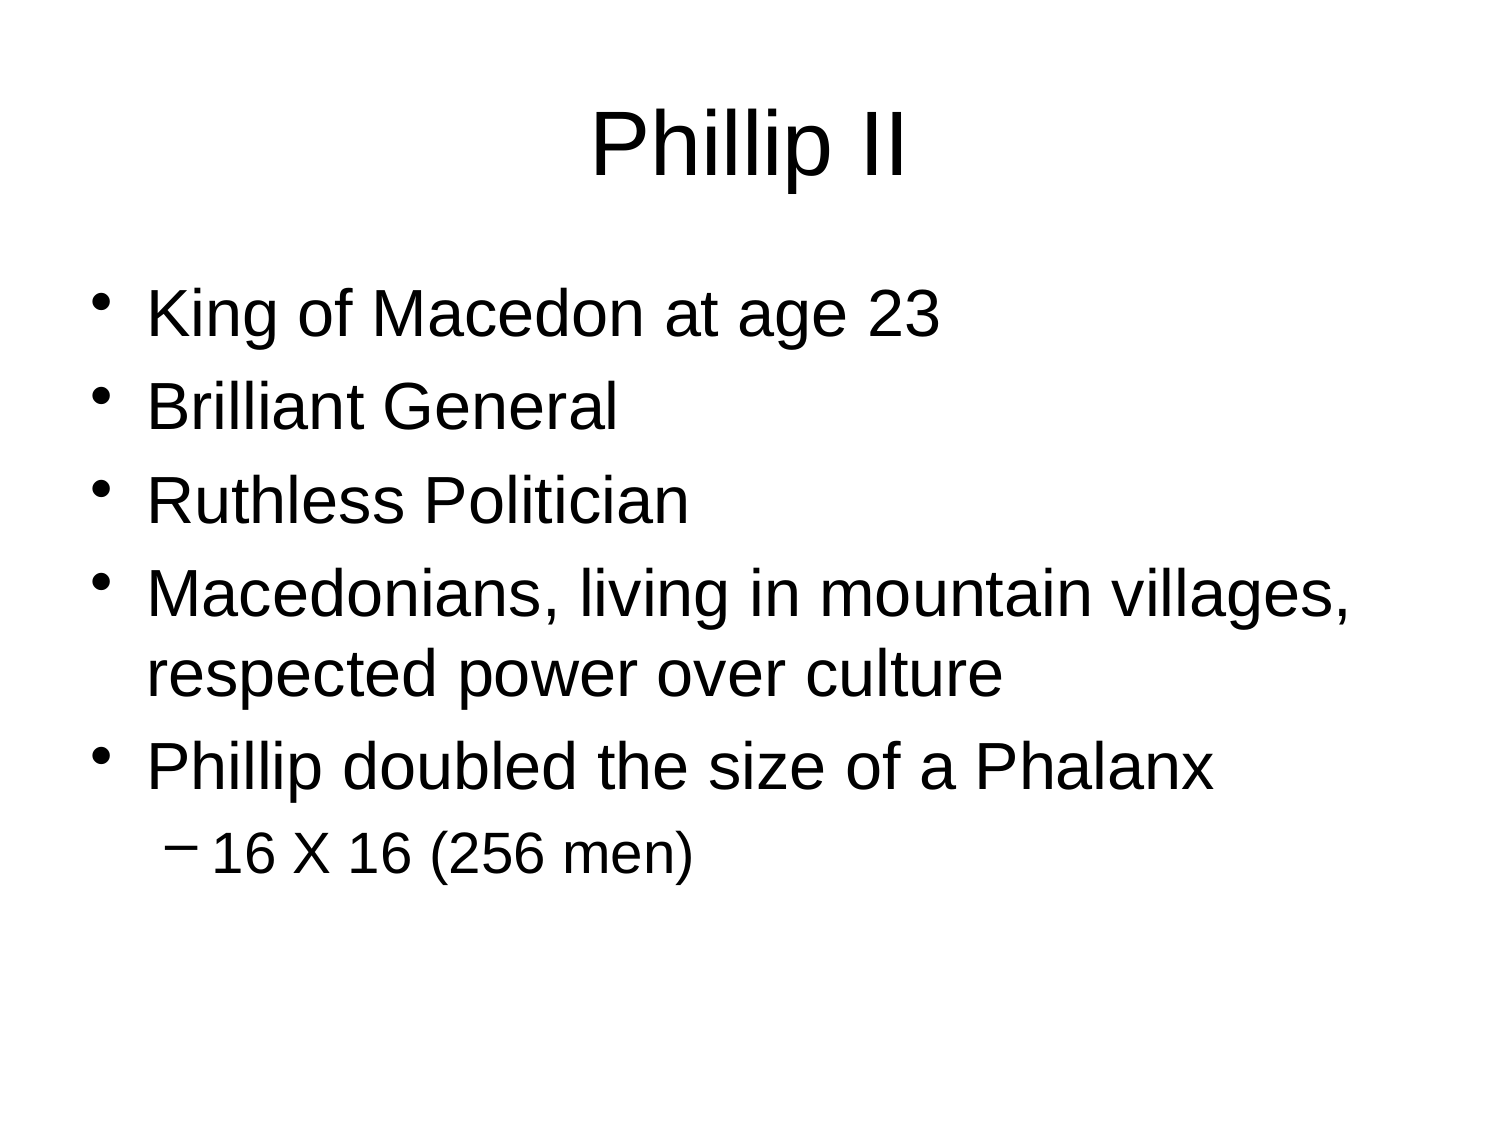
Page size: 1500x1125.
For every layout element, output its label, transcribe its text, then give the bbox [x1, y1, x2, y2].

title Phillip II [75, 45, 1425, 233]
list King of Macedon at age 23 Brilliant General Ruthless Politician Macedonians, living in mountain villages, respected power over culture Phillip doubled the size of a Phalanx 16 X 16 (256 men) [75, 262, 1425, 1005]
